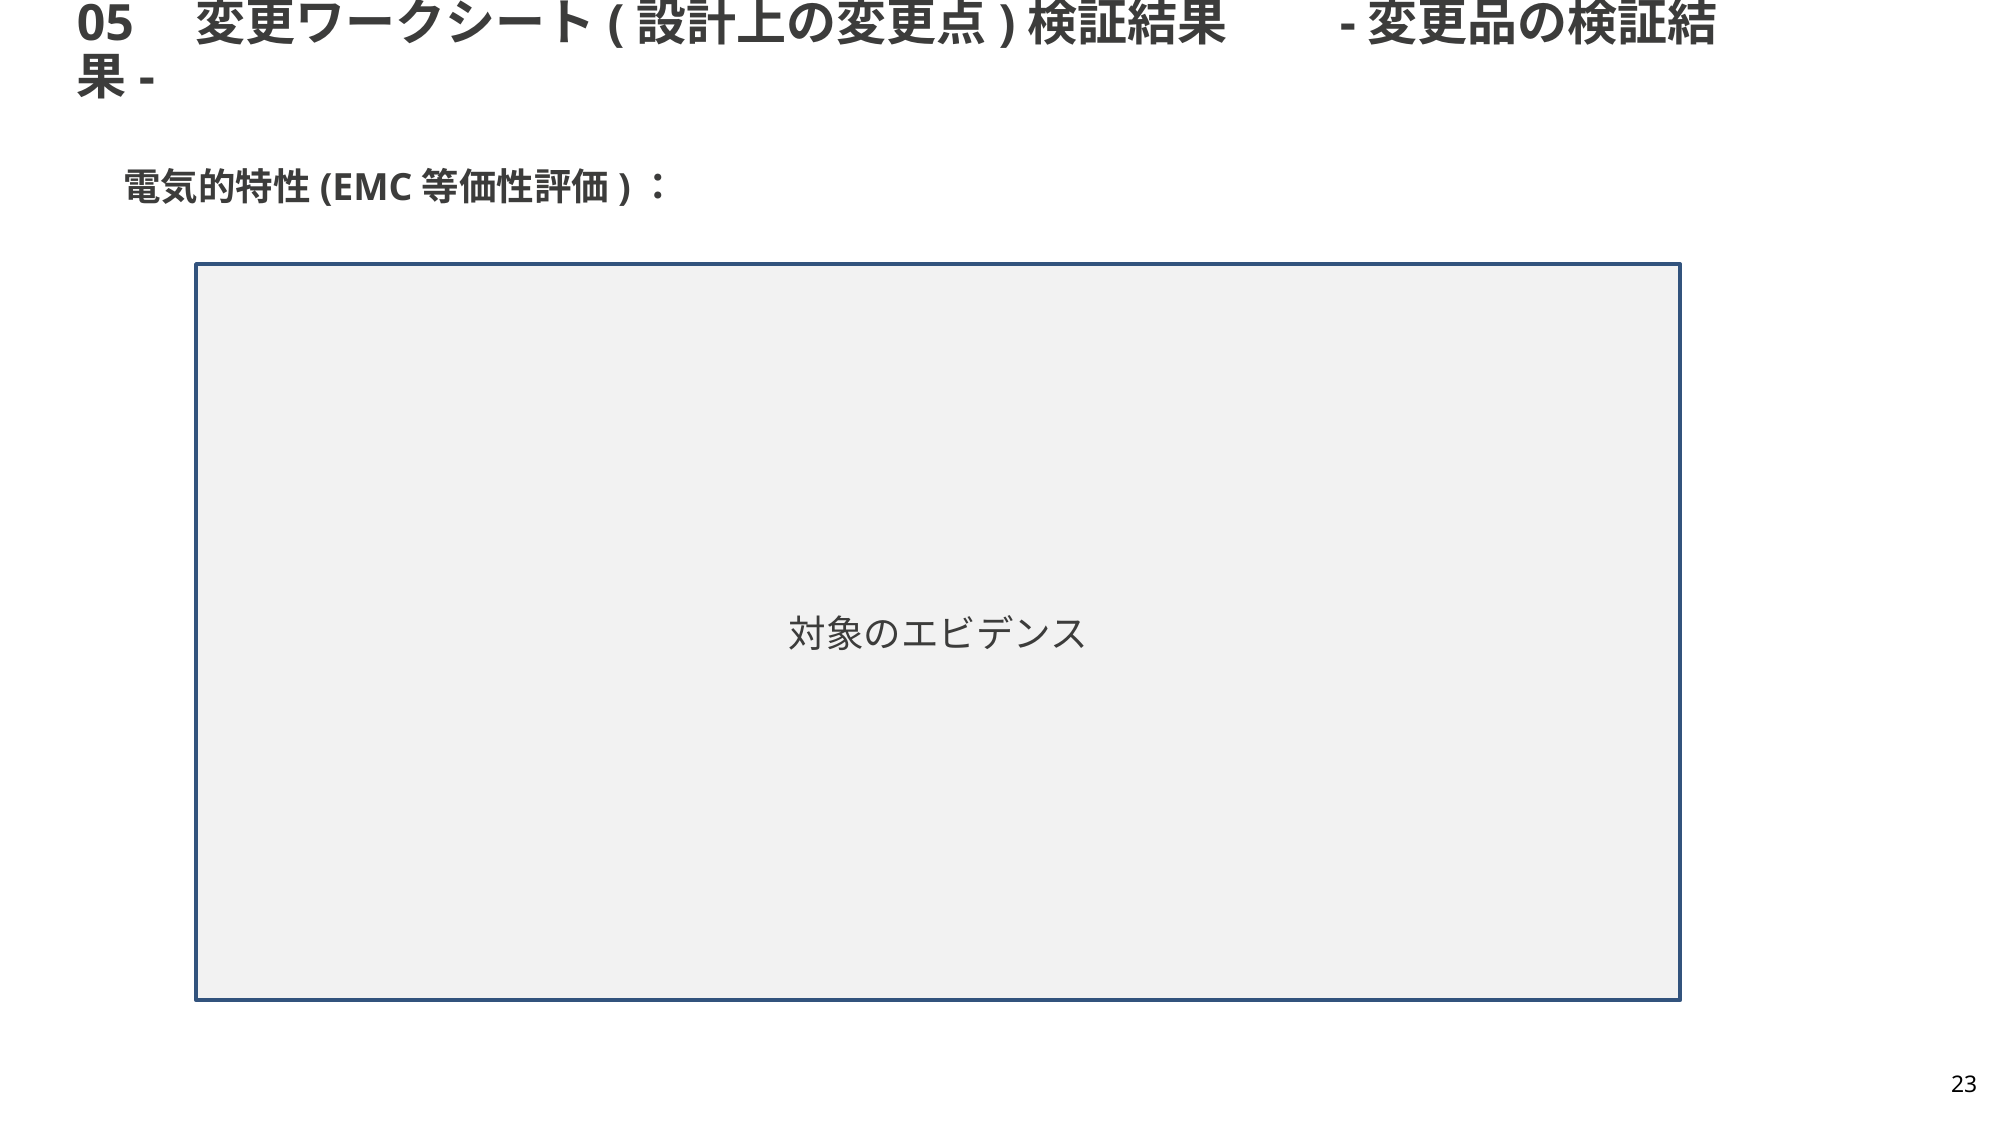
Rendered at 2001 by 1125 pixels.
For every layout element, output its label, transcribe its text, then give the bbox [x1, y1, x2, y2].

text_box 対象のエビデンス [194, 262, 1682, 1002]
text_box 電気的特性(EMC等価性評価)： [108, 155, 693, 216]
title 05 変更ワークシート(設計上の変更点)検証結果 -変更品の検証結果- [0, 0, 1877, 123]
